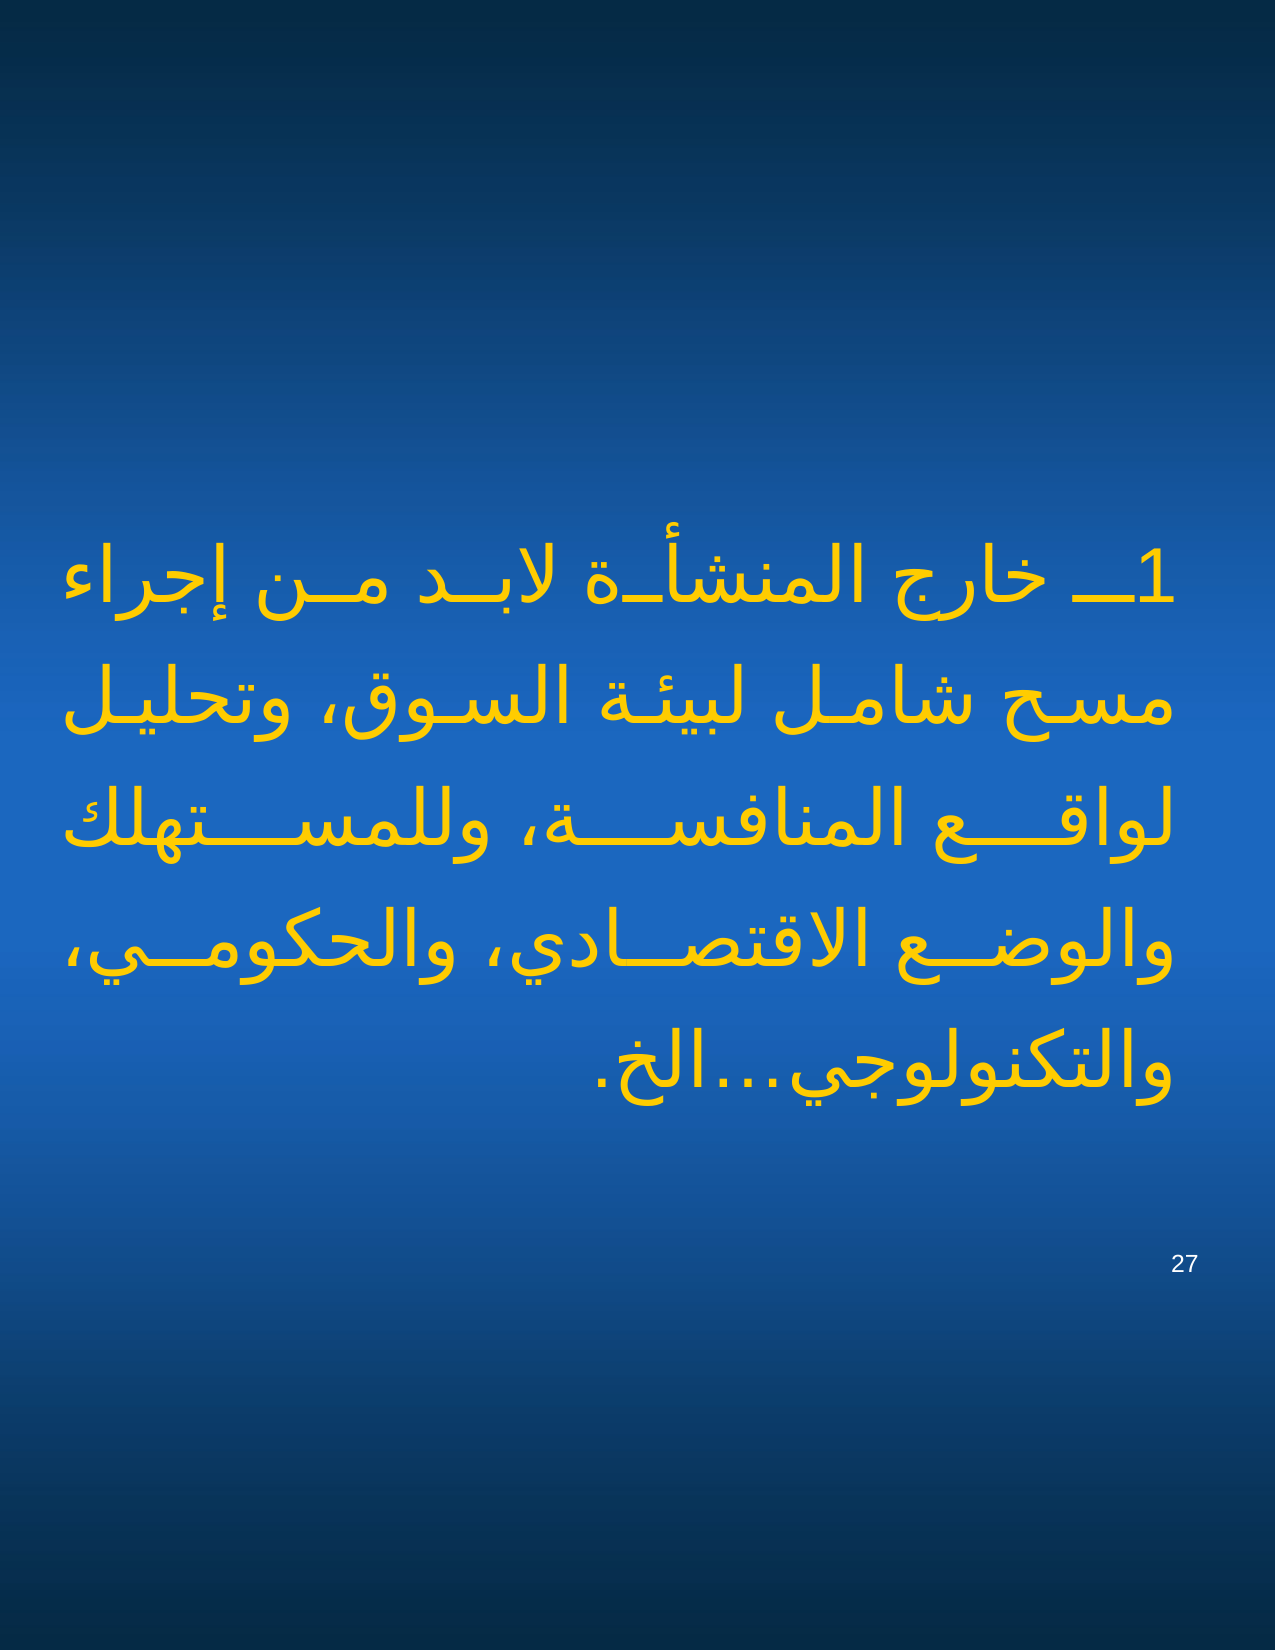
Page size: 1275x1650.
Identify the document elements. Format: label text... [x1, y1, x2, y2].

text_box 27 [913, 1217, 1212, 1284]
text_box 1ـ خارج المنشأة لابد من إجراء مسح شامل لبيئة السوق، وتحليل لواقع المنافسة، وللمستهلك والوضع الاقتصادي، والحكومي، والتكنولوجي…الخ. [45, 493, 1193, 1107]
picture [0, 0, 1275, 1650]
